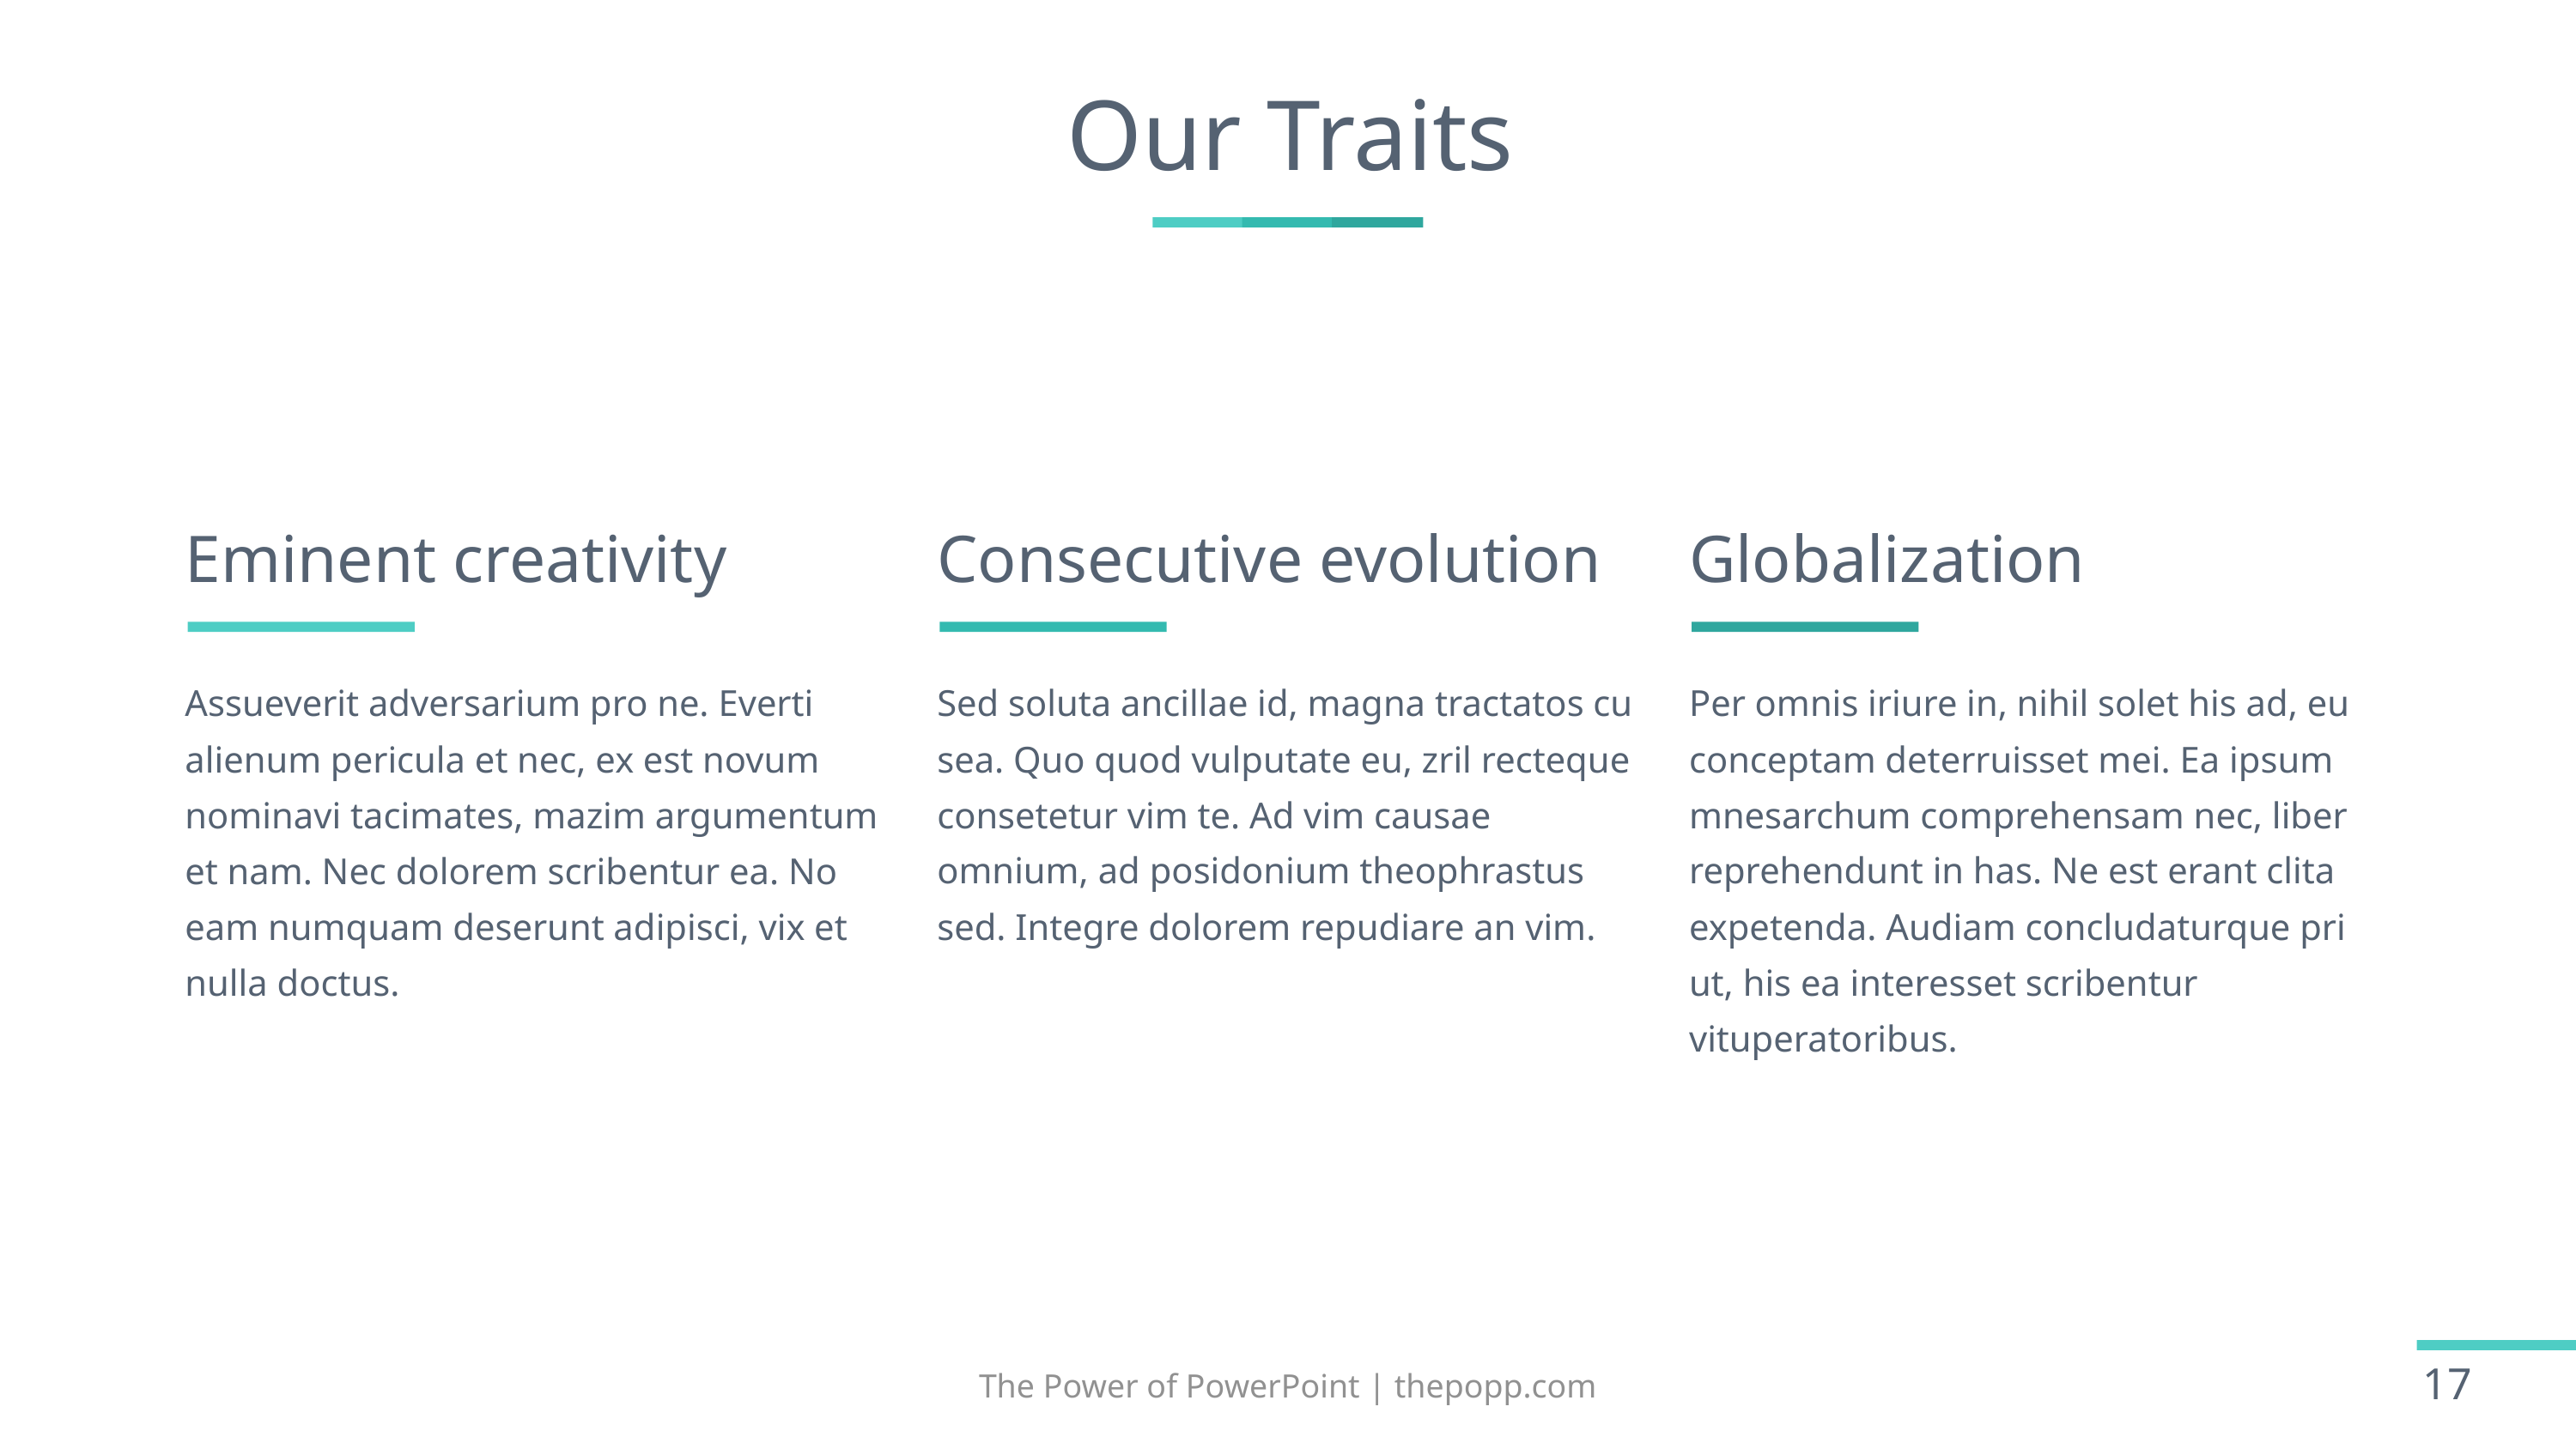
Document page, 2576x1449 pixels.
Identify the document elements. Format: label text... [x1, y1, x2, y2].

list Sed soluta ancillae id, magna tractatos cu sea. Quo quod vulputate eu, zril recteque consetetur vim te. Ad vim causae omnium, ad posidonium theophrastus sed. Integre dolorem repudiare an vim. [924, 661, 1652, 1071]
slide_number 17 [2409, 1351, 2576, 1421]
list Eminent creativity [172, 504, 900, 609]
list Consecutive evolution [924, 504, 1652, 609]
list Assueverit adversarium pro ne. Everti alienum pericula et nec, ex est novum nominavi tacimates, mazim argumentum et nam. Nec dolorem scribentur ea. No eam numquam deserunt adipisci, vix et nulla doctus. [172, 661, 900, 1071]
footer The Power of PowerPoint | thepopp.com [853, 1349, 1723, 1427]
list Per omnis iriure in, nihil solet his ad, eu conceptam deterruisset mei. Ea ipsum mnesarchum comprehensam nec, liber reprehendunt in has. Ne est erant clita expetenda. Audiam concludaturque pri ut, his ea interesset scribentur vituperatoribus. [1676, 661, 2404, 1071]
title Our Traits [69, 49, 2512, 230]
list Globalization [1676, 504, 2404, 609]
